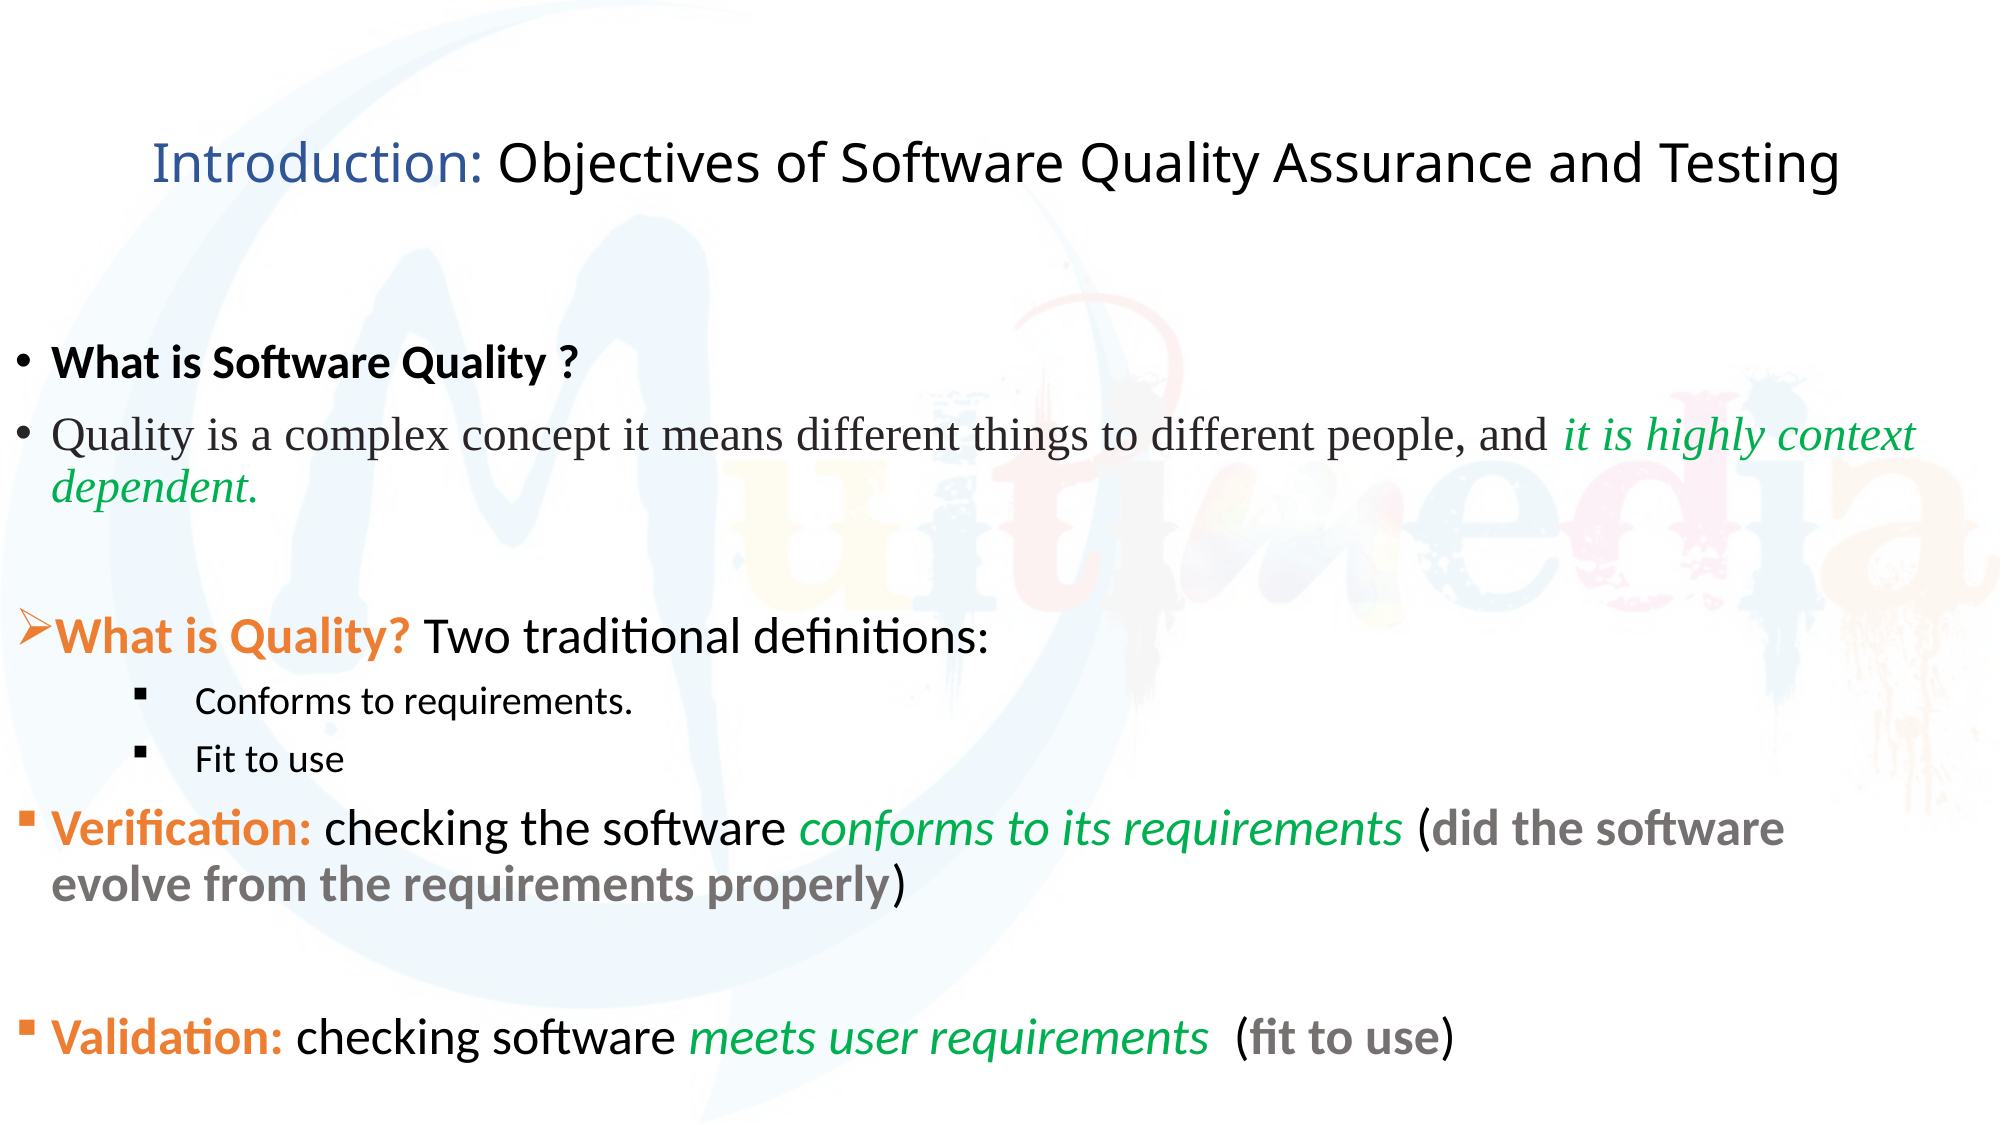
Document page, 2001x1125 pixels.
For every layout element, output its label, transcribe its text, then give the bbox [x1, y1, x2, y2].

title Introduction: Objectives of Software Quality Assurance and Testing [137, 59, 1863, 278]
list What is Software Quality ? Quality is a complex concept it means different things to different people, and it is highly context dependent. What is Quality? Two traditional definitions: Conforms to requirements. Fit to use Verification: checking the software conforms to its requirements (did the software evolve from the requirements properly) Validation: checking software meets user requirements (fit to use) [0, 329, 1932, 1078]
